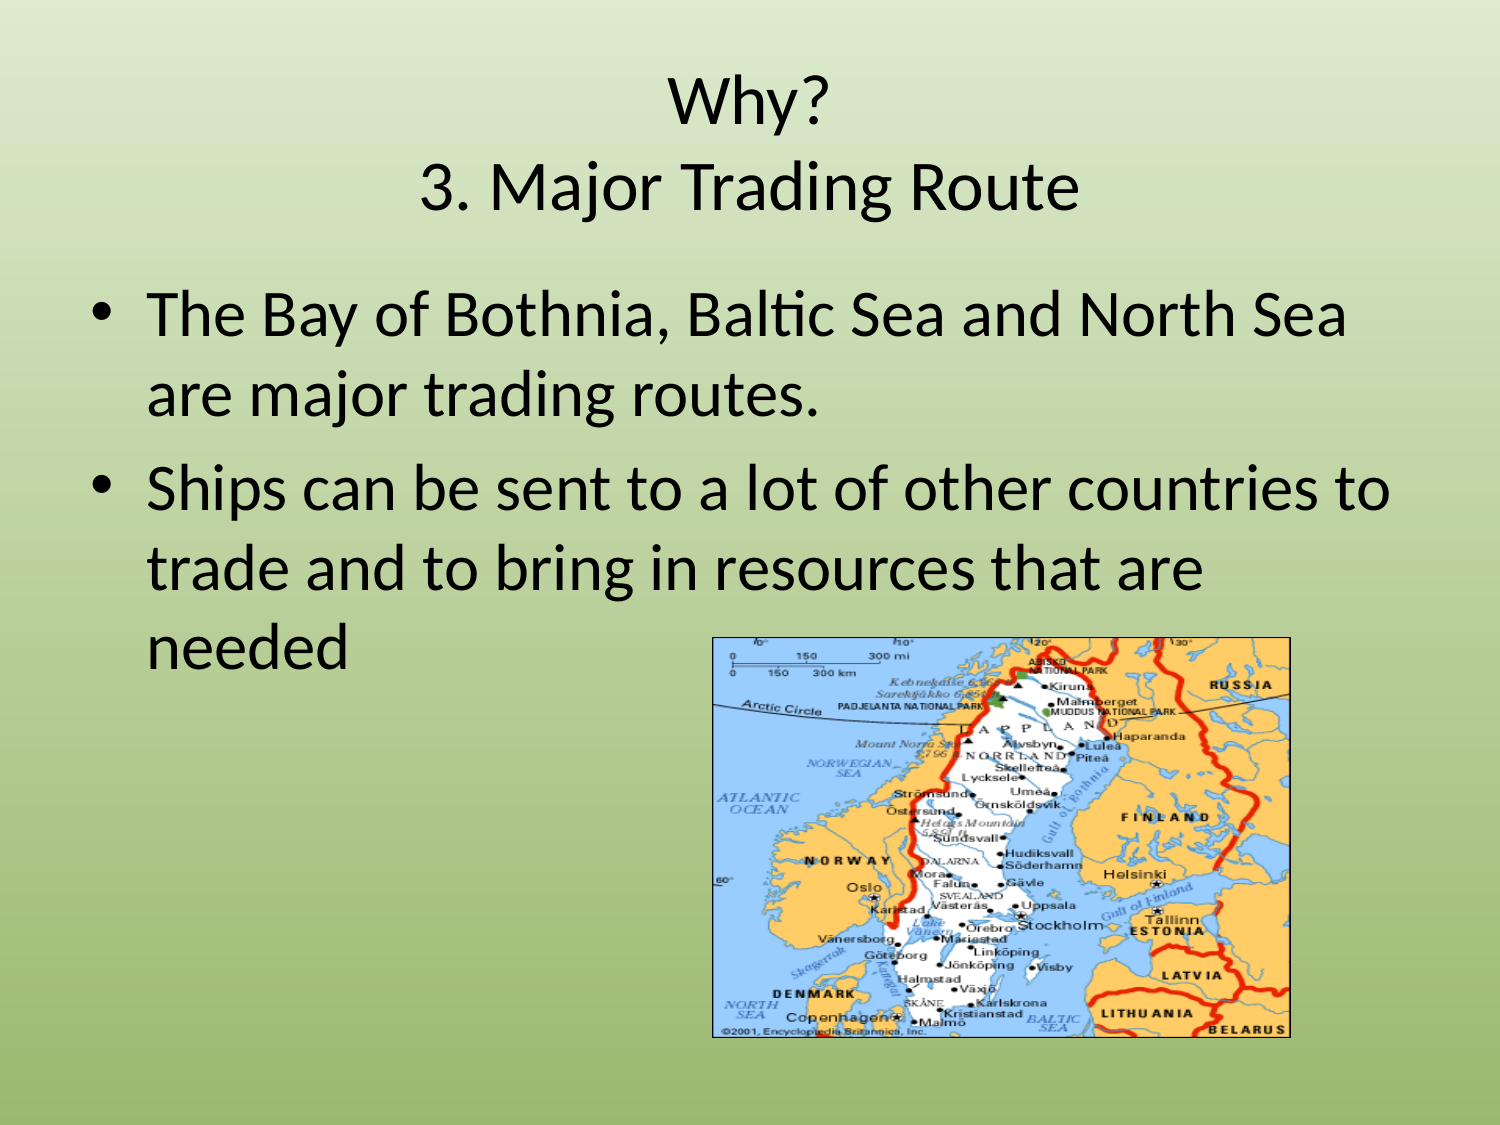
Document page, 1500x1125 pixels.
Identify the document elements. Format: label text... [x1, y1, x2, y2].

title Why? 3. Major Trading Route [75, 45, 1425, 233]
picture [712, 637, 1291, 1038]
list The Bay of Bothnia, Baltic Sea and North Sea are major trading routes. Ships can be sent to a lot of other countries to trade and to bring in resources that are needed [75, 262, 1425, 1005]
